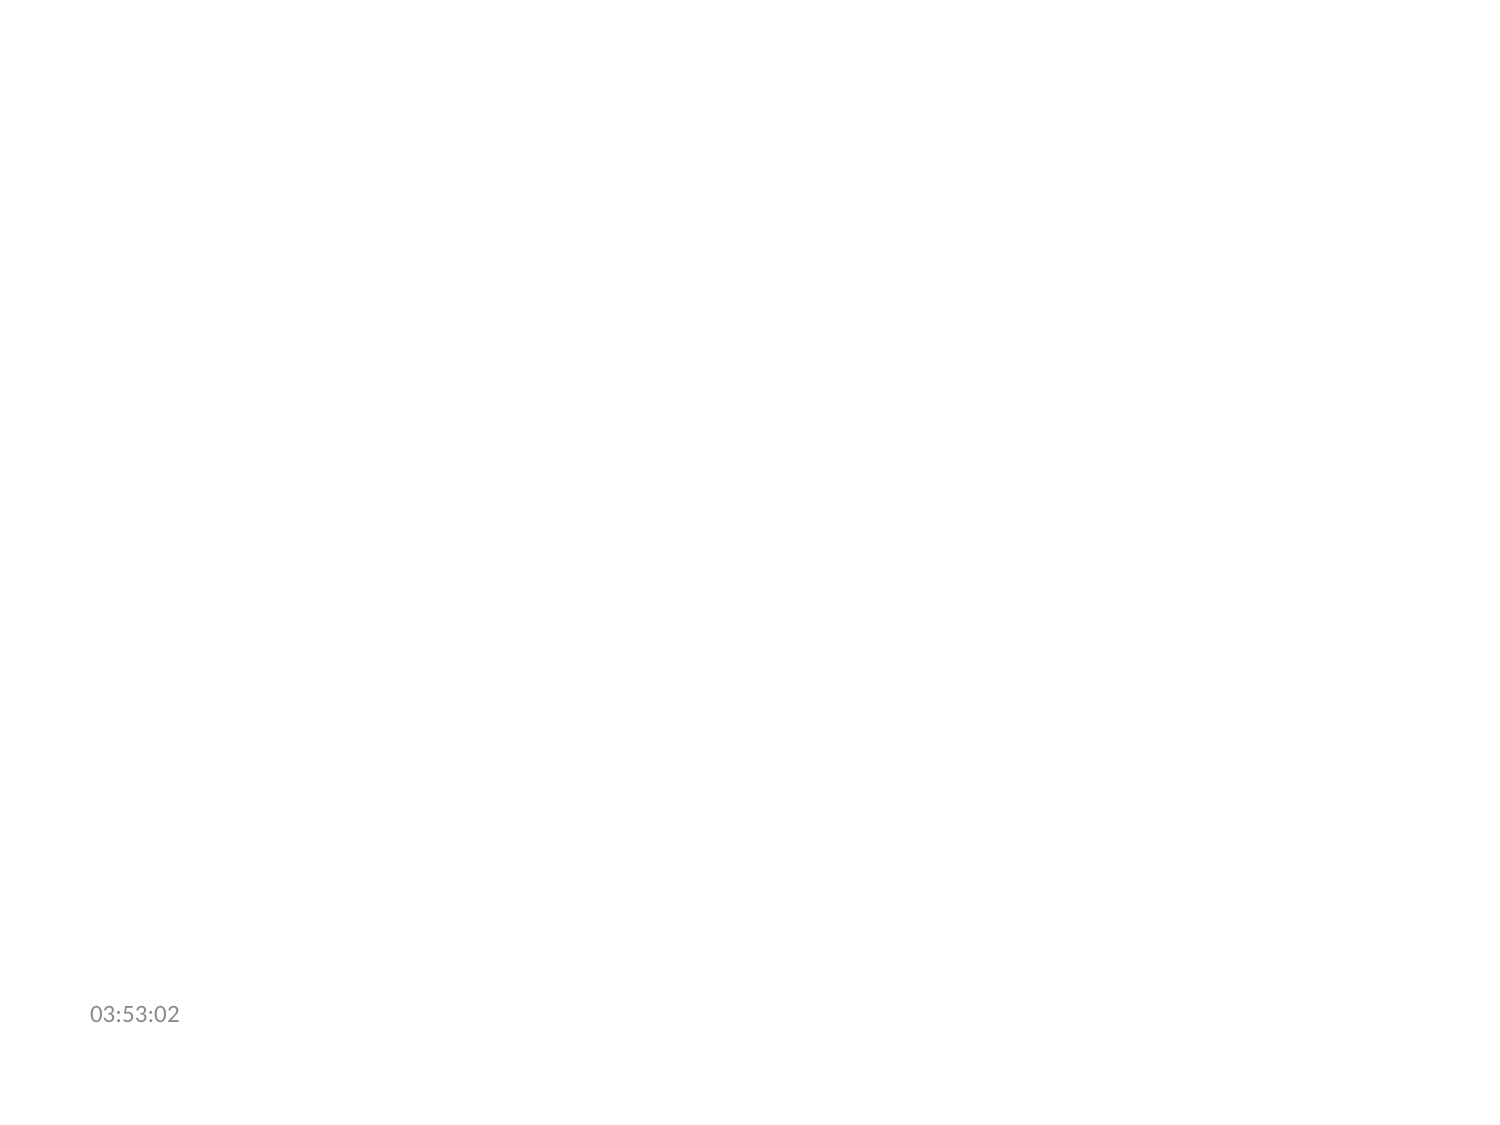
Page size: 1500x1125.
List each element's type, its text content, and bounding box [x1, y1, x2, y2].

text_box 15:35:09 [75, 982, 425, 1043]
